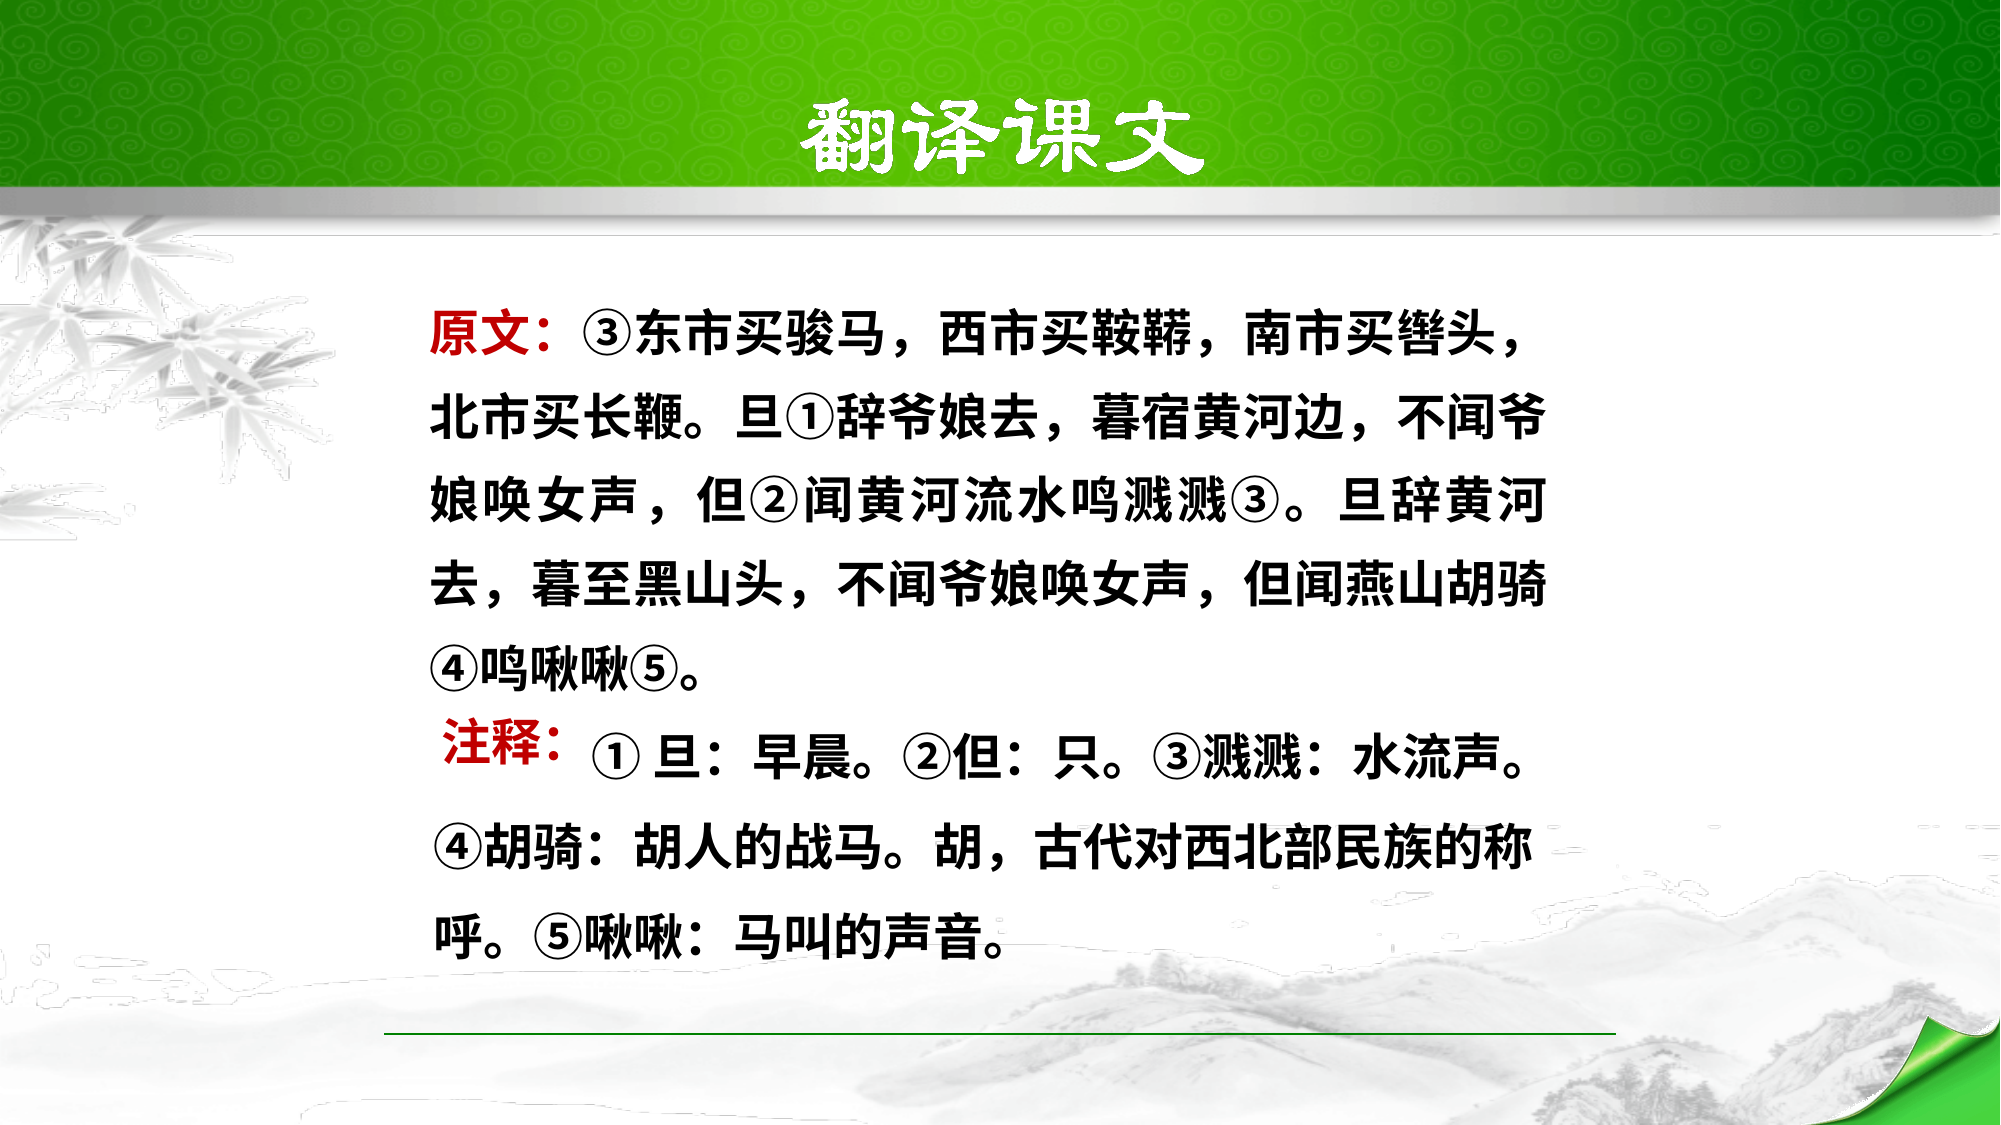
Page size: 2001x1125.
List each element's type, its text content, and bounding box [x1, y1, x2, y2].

picture [0, 779, 2000, 1125]
text_box ①旦：早晨。②但：只。③溅溅：水流声。④胡骑：胡人的战马。胡，古代对西北部民族的称呼。⑤啾啾：马叫的声音。 [418, 688, 1588, 776]
picture [0, 0, 2000, 570]
text_box 原文：③东市买骏马，西市买鞍鞯，南市买辔头，北市买长鞭。旦①辞爷娘去，暮宿黄河边，不闻爷娘唤女声，但②闻黄河流水鸣溅溅③。旦辞黄河去，暮至黑山头，不闻爷娘唤女声，但闻燕山胡骑④鸣啾啾⑤。 [414, 581, 1563, 705]
text_box 注释： [426, 703, 618, 776]
